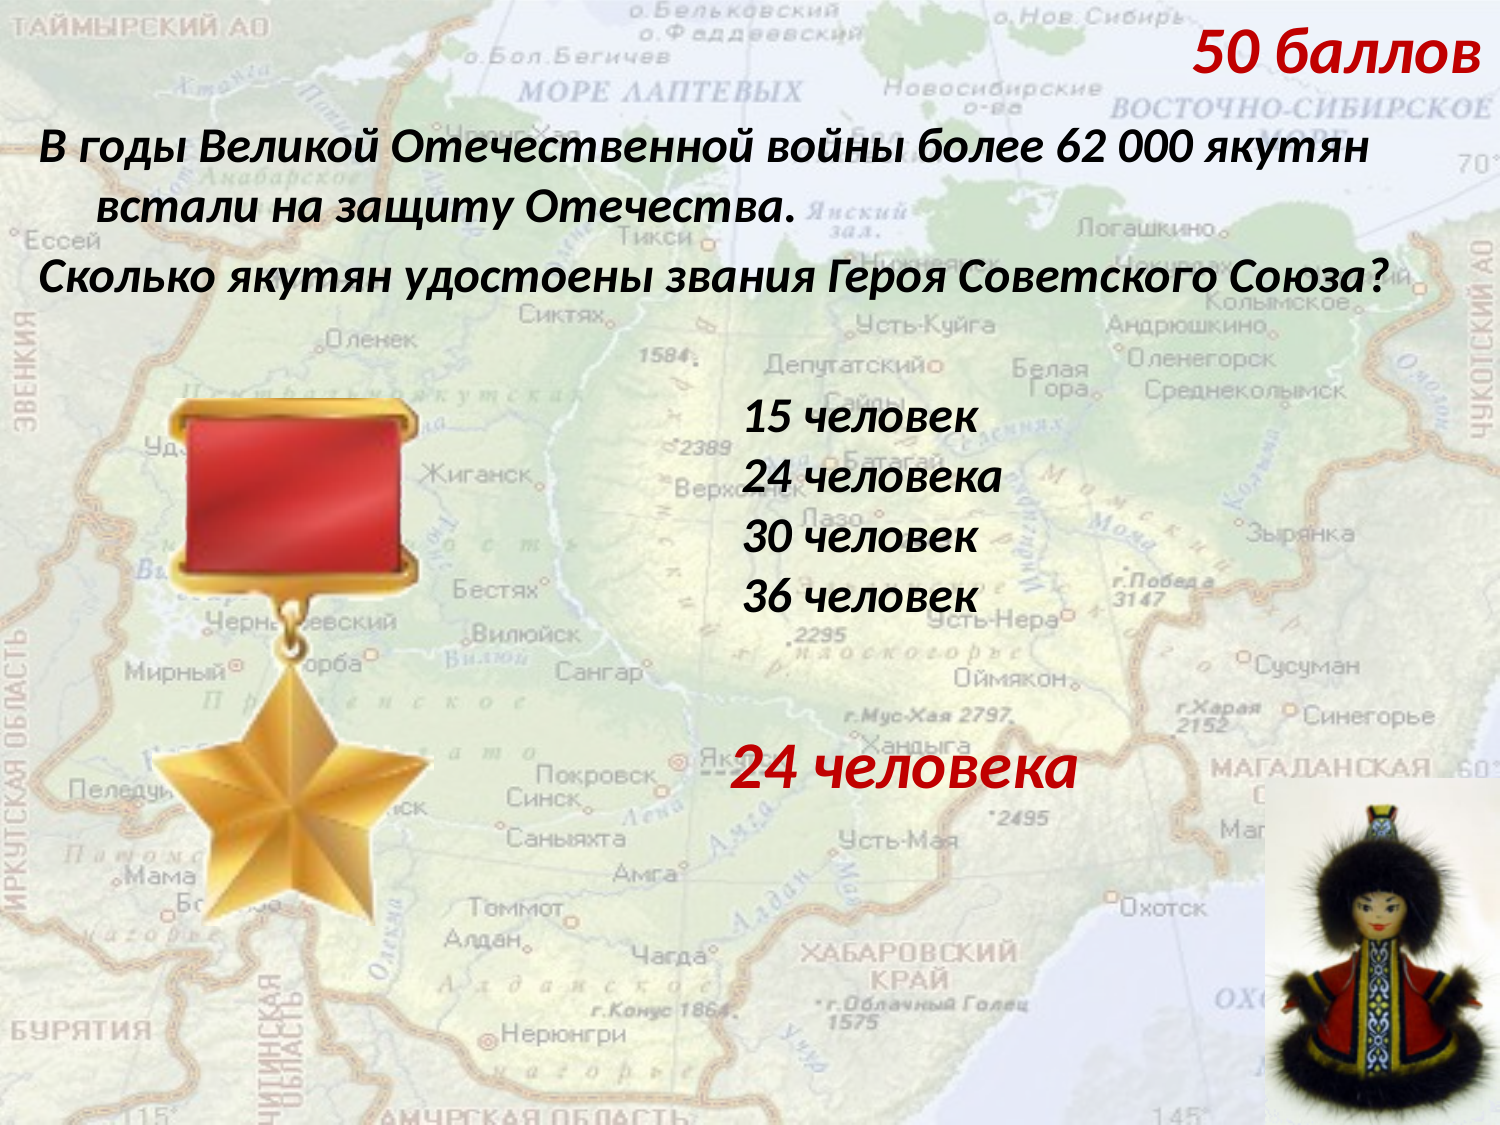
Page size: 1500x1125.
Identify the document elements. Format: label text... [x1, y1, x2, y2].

text_box 24 человека [714, 714, 1161, 810]
list В годы Великой Отечественной войны более 62 000 якутян встали на защиту Отечества. Сколько якутян удостоены звания Героя Советского Союза? [23, 105, 1442, 258]
picture [1265, 778, 1500, 1125]
text_box 15 человек 24 человека 30 человек 36 человек [726, 374, 1278, 630]
text_box 50 баллов [1176, 0, 1498, 95]
picture [152, 398, 434, 926]
